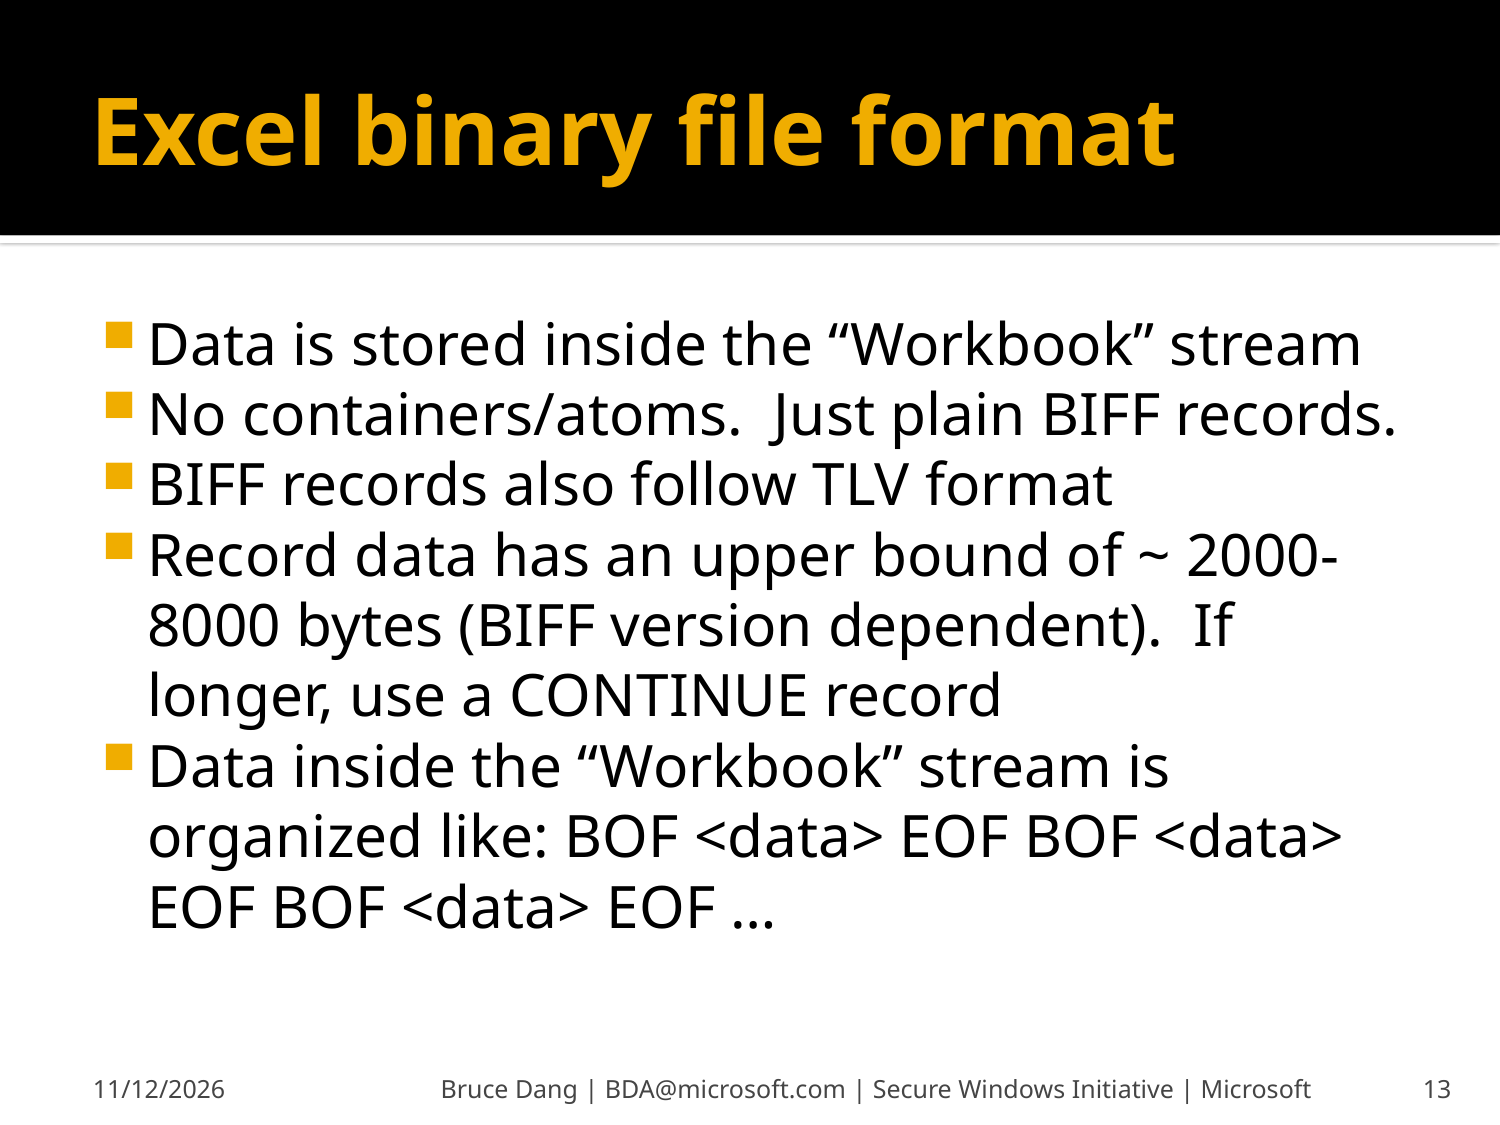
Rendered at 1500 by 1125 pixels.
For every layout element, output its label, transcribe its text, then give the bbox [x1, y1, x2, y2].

list Data is stored inside the “Workbook” stream No containers/atoms. Just plain BIFF records. BIFF records also follow TLV format Record data has an upper bound of ~ 2000-8000 bytes (BIFF version dependent). If longer, use a CONTINUE record Data inside the “Workbook” stream is organized like: BOF <data> EOF BOF <data> EOF BOF <data> EOF … [75, 291, 1425, 1050]
footer Bruce Dang | BDA@microsoft.com | Secure Windows Initiative | Microsoft [433, 1062, 1337, 1108]
slide_number 13 [1345, 1062, 1467, 1108]
title Excel binary file format [75, 25, 1425, 231]
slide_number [75, 1062, 425, 1108]
